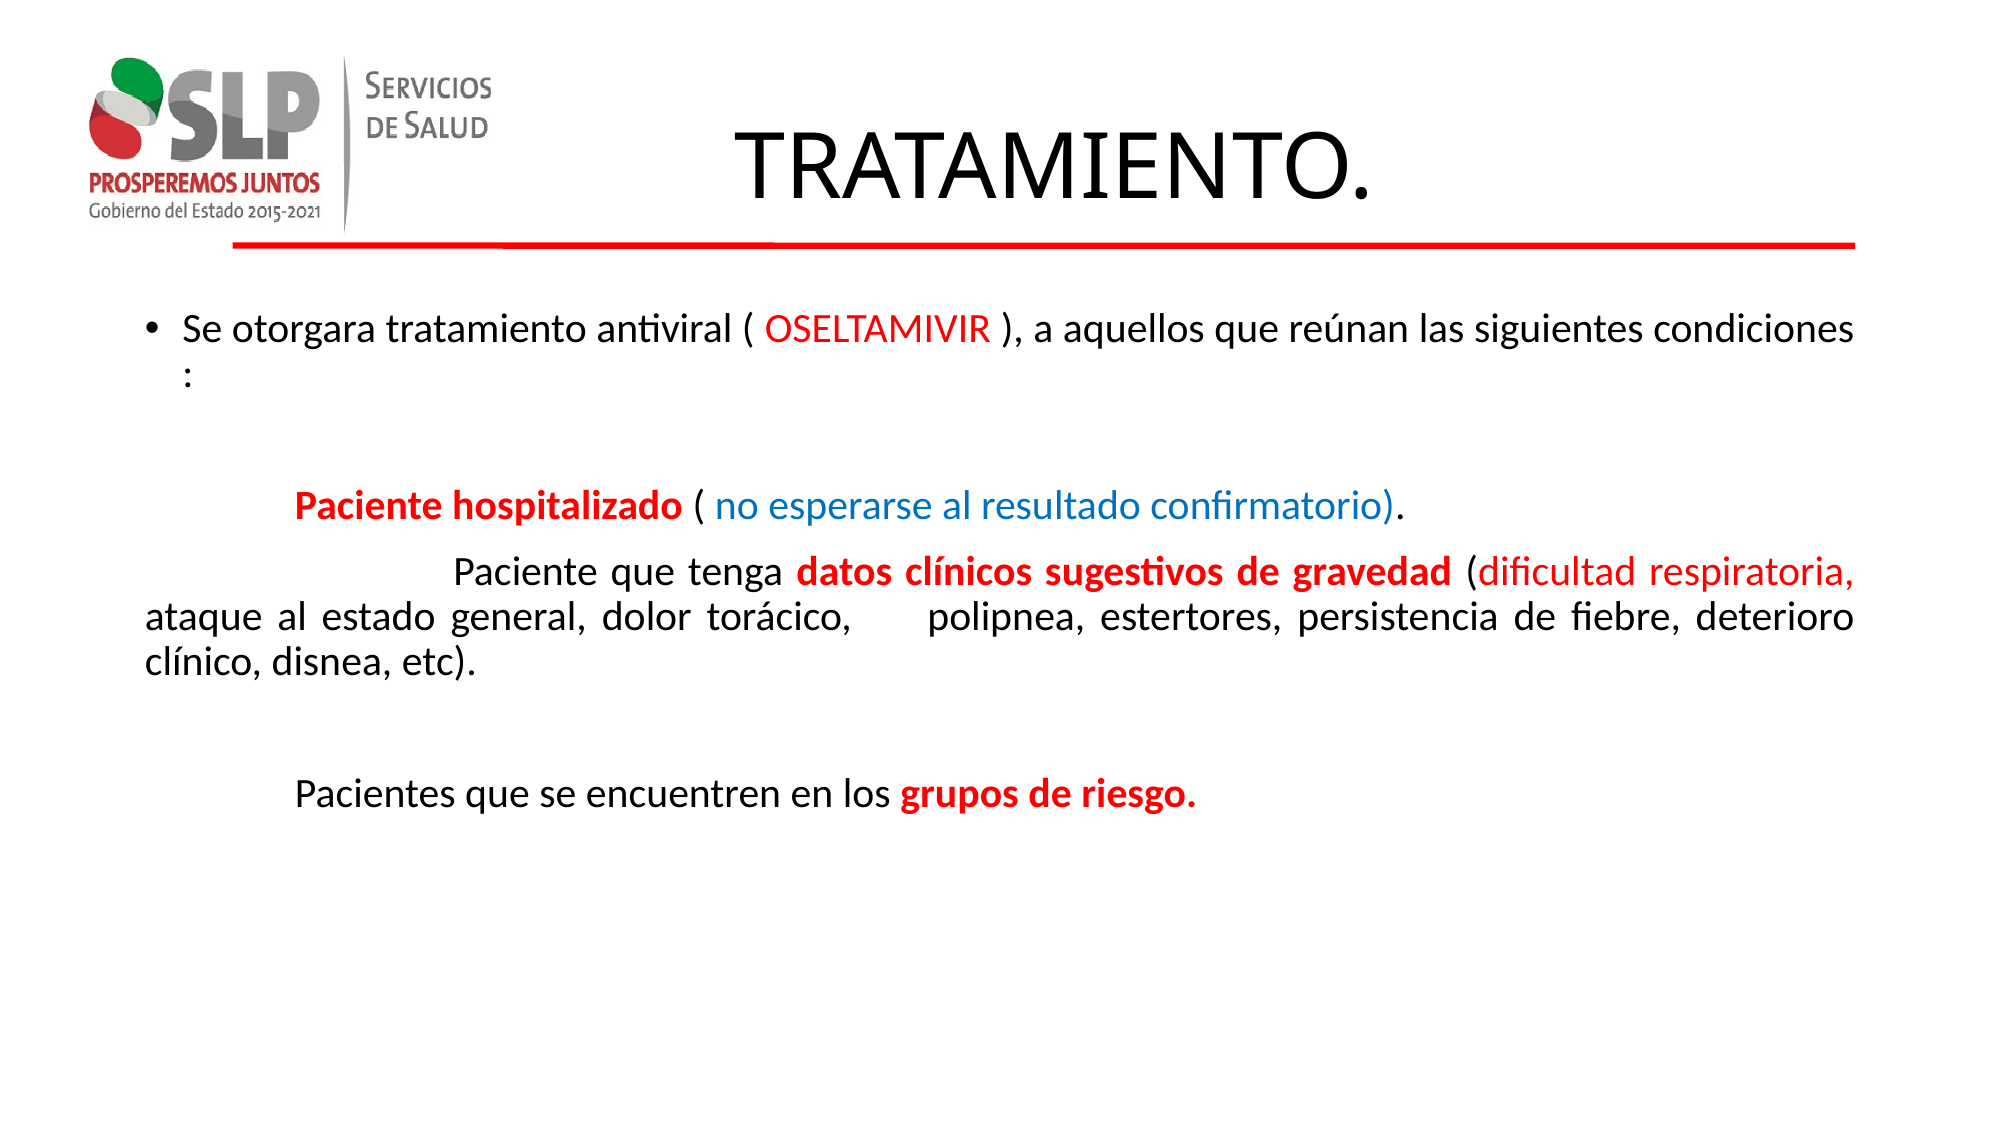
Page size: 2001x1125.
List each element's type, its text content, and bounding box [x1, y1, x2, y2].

title TRATAMIENTO. [726, 59, 1863, 278]
picture [89, 57, 491, 234]
list Se otorgara tratamiento antiviral ( OSELTAMIVIR ), a aquellos que reúnan las siguientes condiciones : Paciente hospitalizado ( no esperarse al resultado confirmatorio). Paciente que tenga datos clínicos sugestivos de gravedad (dificultad respiratoria, ataque al estado general, dolor torácico, polipnea, estertores, persistencia de fiebre, deterioro clínico, disnea, etc). Pacientes que se encuentren en los grupos de riesgo. [136, 298, 1863, 1014]
